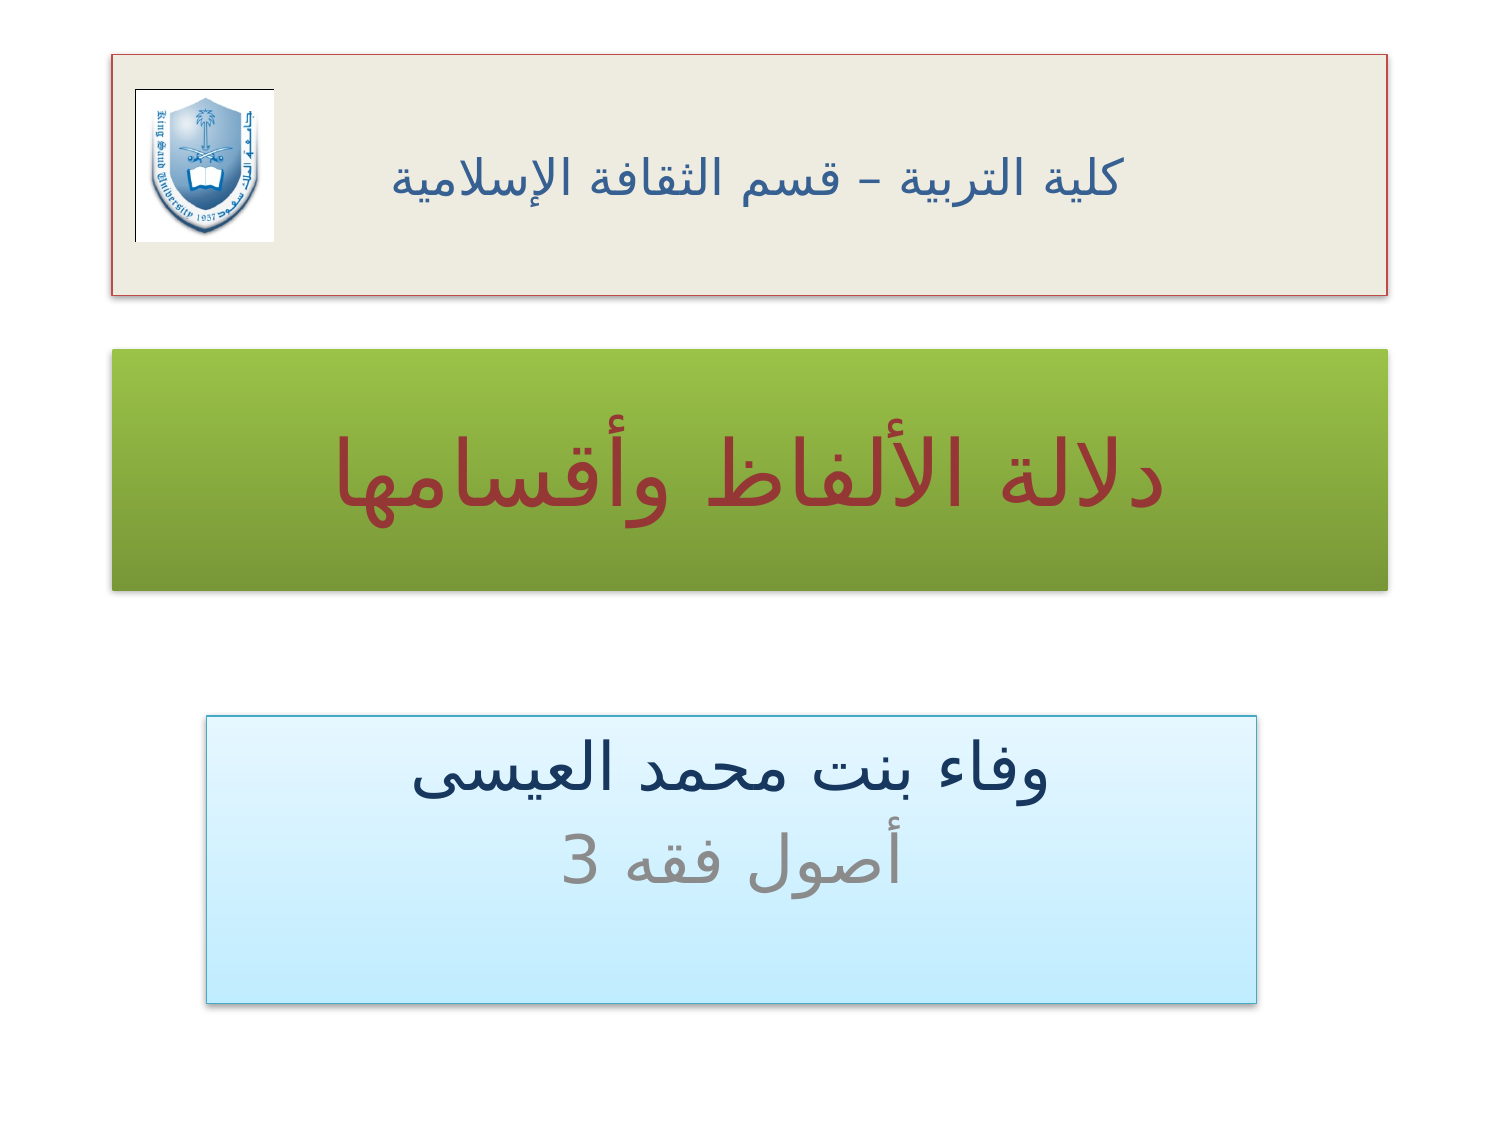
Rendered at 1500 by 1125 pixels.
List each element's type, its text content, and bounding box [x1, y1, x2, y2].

picture [135, 89, 274, 243]
title دلالة الألفاظ وأقسامها [112, 349, 1388, 591]
text_box كلية التربية – قسم الثقافة الإسلامية [111, 54, 1388, 296]
subtitle وفاء بنت محمد العيسى أصول فقه 3 [206, 715, 1257, 1004]
